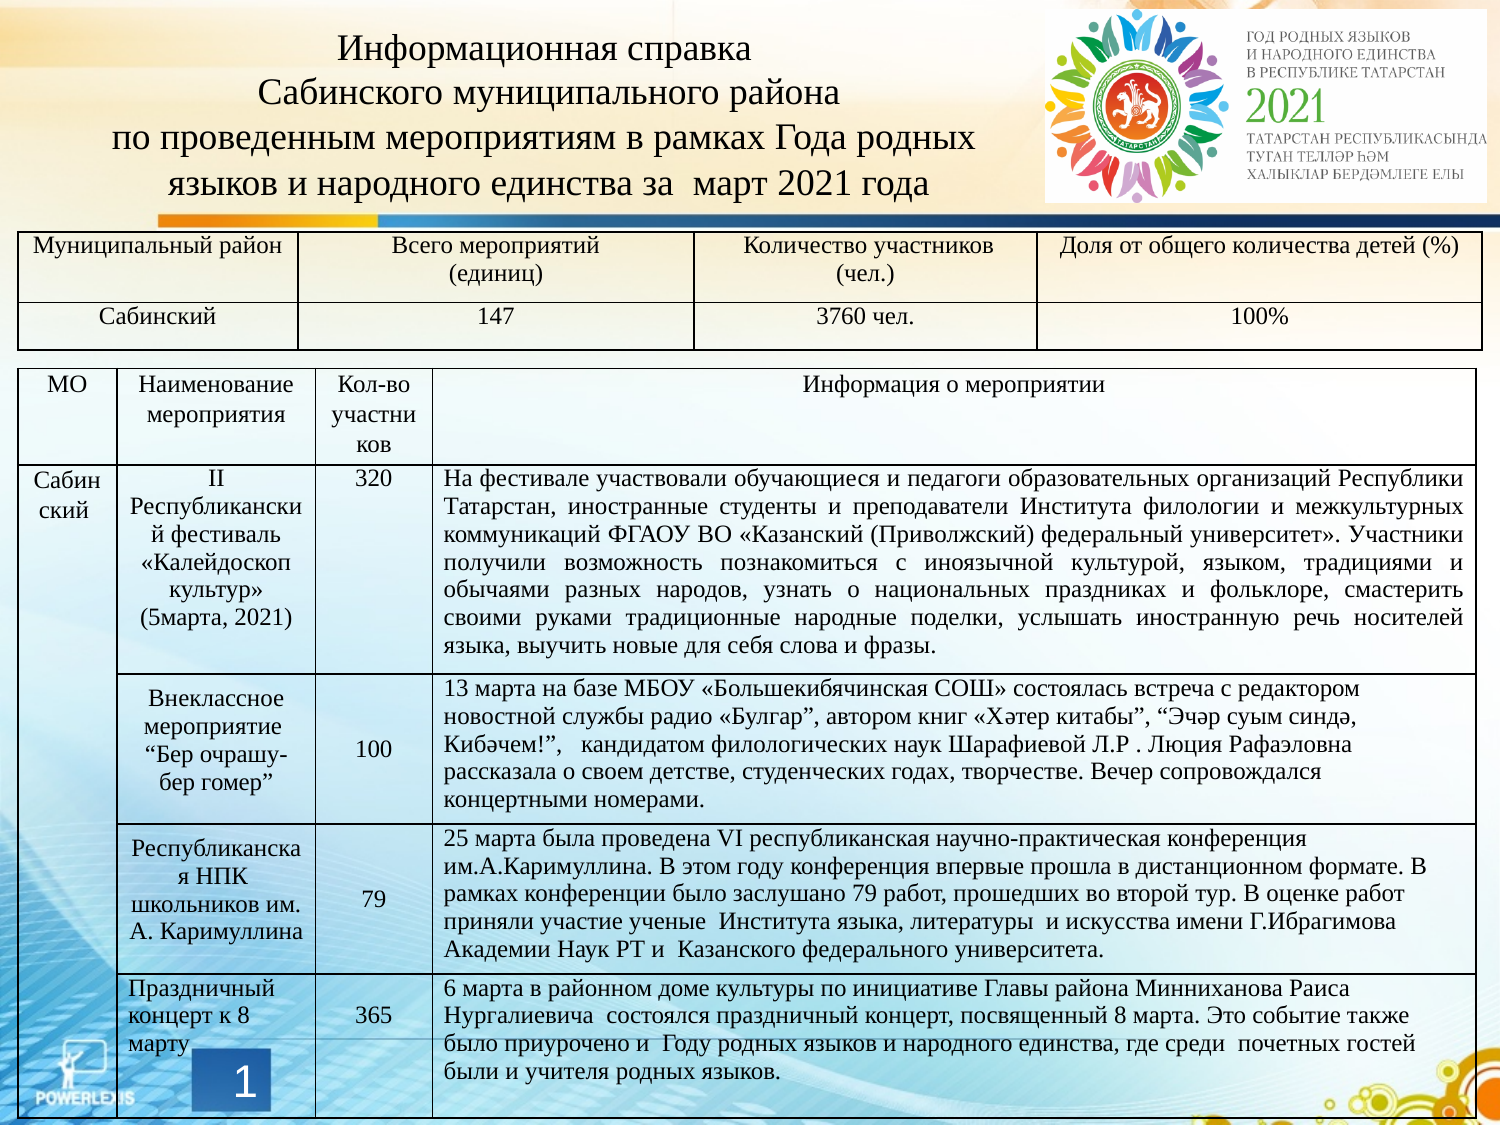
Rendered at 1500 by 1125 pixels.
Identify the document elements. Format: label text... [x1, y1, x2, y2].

table_header Всего мероприятий (единиц) [299, 233, 693, 302]
table_header Кол-во участников [316, 369, 432, 464]
table_header МО [19, 369, 116, 464]
table_cell 3760 чел. [695, 303, 1036, 349]
table_cell 79 [316, 825, 432, 973]
text_box Информационная справка Сабинского муниципального района по проведенным мероприятиям в рамках Года родных языков и народного единства за март 2021 года [17, 15, 1046, 210]
table_cell 6 марта в районном доме культуры по инициативе Главы района Минниханова Раиса Нургалиевича состоялся праздничный концерт, посвященный 8 марта. Это событие также было приурочено и Году родных языков и народного единства, где среди почетных гостей были и учителя родных языков. [433, 975, 1475, 1117]
table_cell II Республиканский фестиваль «Калейдоскоп культур» (5марта, 2021) [118, 466, 315, 673]
table_cell На фестивале участвовали обучающиеся и педагоги образовательных организаций Республики Татарстан, иностранные студенты и преподаватели Института филологии и межкультурных коммуникаций ФГАОУ ВО «Казанский (Приволжский) федеральный университет». Участники получили возможность познакомиться с иноязычной культурой, языком, традициями и обычаями разных народов, узнать о национальных праздниках и фольклоре, смастерить своими руками традиционные народные поделки, услышать иностранную речь носителей языка, выучить новые для себя слова и фразы. [433, 466, 1475, 673]
table_header Наименование мероприятия [118, 369, 315, 464]
table_cell 365 [316, 975, 432, 1117]
table_cell Праздничный концерт к 8 марту [118, 975, 315, 1117]
table_cell 320 [316, 466, 432, 673]
table_cell Сабинский [19, 466, 116, 1117]
table_header Информация о мероприятии [433, 369, 1475, 464]
table_cell Сабинский [19, 303, 297, 349]
table_cell 13 марта на базе МБОУ «Большекибячинская СОШ» состоялась встреча с редактором новостной службы радио «Булгар”, автором книг «Хәтер китабы”, “Эчәр суым синдә, Кибәчем!”, кандидатом филологических наук Шарафиевой Л.Р . Люция Рафаэловна рассказала о своем детстве, студенческих годах, творчестве. Вечер сопровождался концертными номерами. [433, 675, 1475, 823]
slide_number 1 [135, 1119, 274, 1123]
table_cell Республиканская НПК школьников им. А. Каримуллина [118, 825, 315, 973]
table_cell 100% [1038, 303, 1481, 349]
table_header Доля от общего количества детей (%) [1038, 233, 1481, 302]
table_header Количество участников (чел.) [695, 233, 1036, 302]
picture [0, 0, 1500, 1125]
table_cell 25 марта была проведена VI республиканская научно-практическая конференция им.А.Каримуллина. В этом году конференция впервые прошла в дистанционном формате. В рамках конференции было заслушано 79 работ, прошедших во второй тур. В оценке работ приняли участие ученые Института языка, литературы и искусства имени Г.Ибрагимова Академии Наук РТ и Казанского федерального университета. [433, 825, 1475, 973]
table_cell 100 [316, 675, 432, 823]
table_cell 147 [299, 303, 693, 349]
table_header Муниципальный район [19, 233, 297, 302]
table_cell Внеклассное мероприятие “Бер очрашу-бер гомер” [118, 675, 315, 823]
